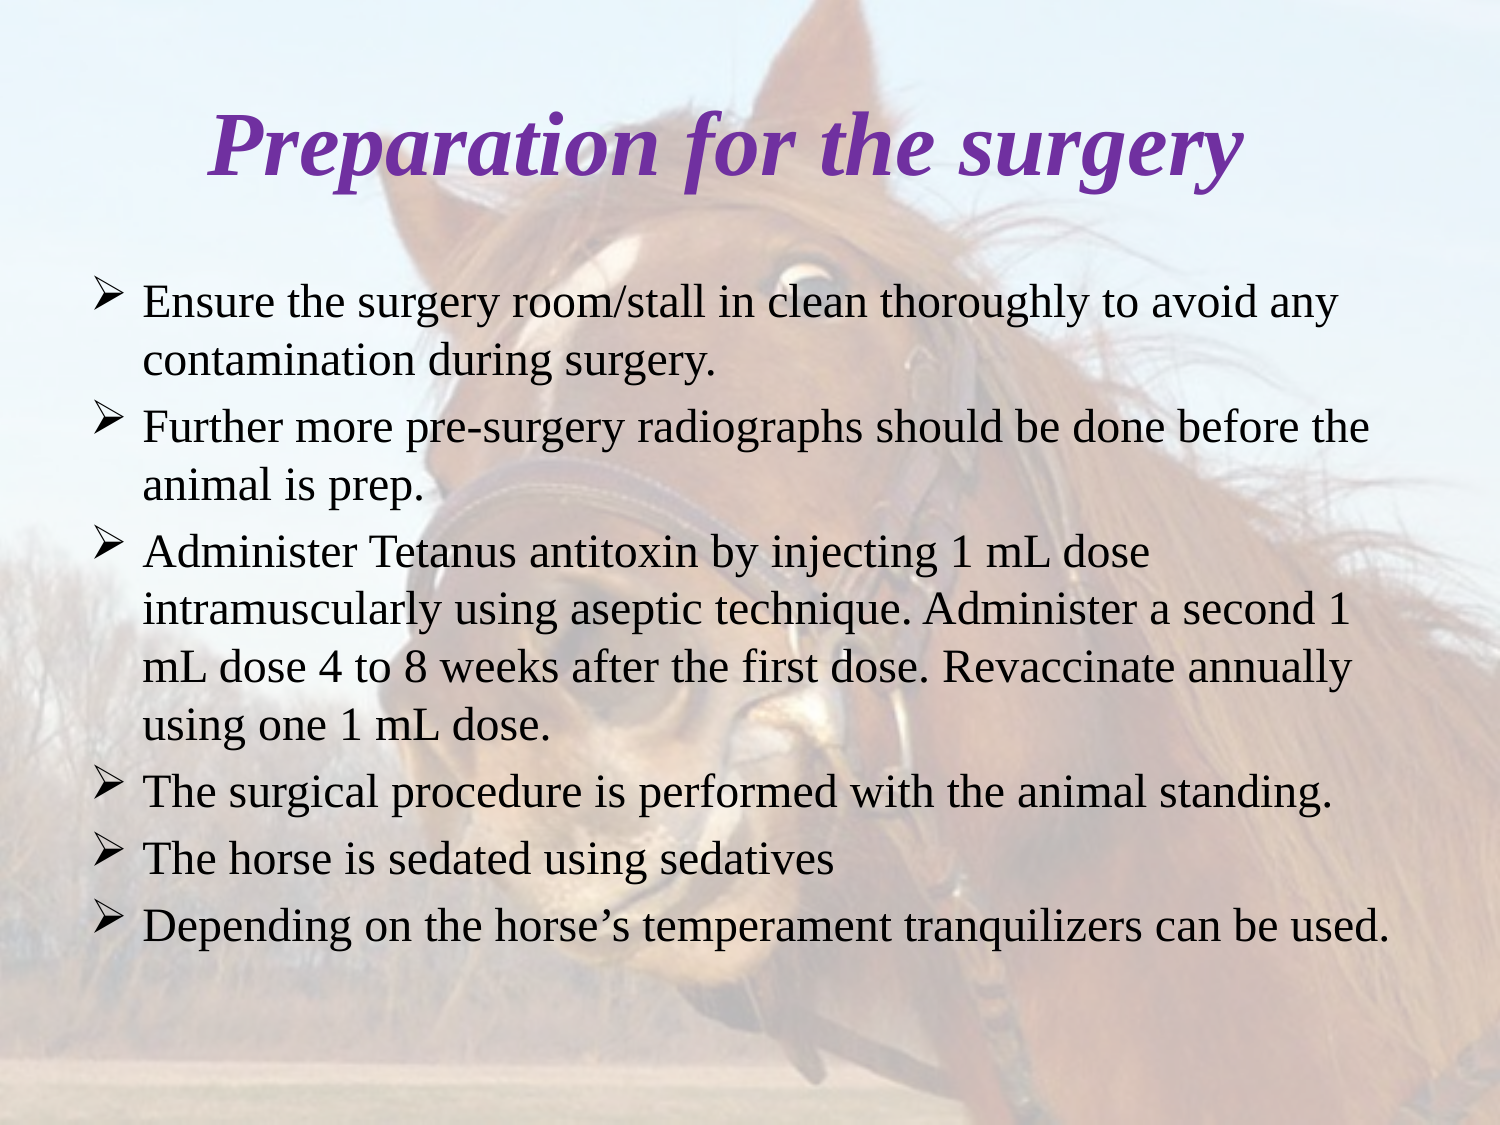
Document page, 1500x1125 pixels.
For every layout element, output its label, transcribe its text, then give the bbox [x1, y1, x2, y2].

list Ensure the surgery room/stall in clean thoroughly to avoid any contamination during surgery. Further more pre-surgery radiographs should be done before the animal is prep. Administer Tetanus antitoxin by injecting 1 mL dose intramuscularly using aseptic technique. Administer a second 1 mL dose 4 to 8 weeks after the first dose. Revaccinate annually using one 1 mL dose. The surgical procedure is performed with the animal standing. The horse is sedated using sedatives Depending on the horse’s temperament tranquilizers can be used. [75, 262, 1425, 1005]
title Preparation for the surgery [75, 45, 1425, 233]
